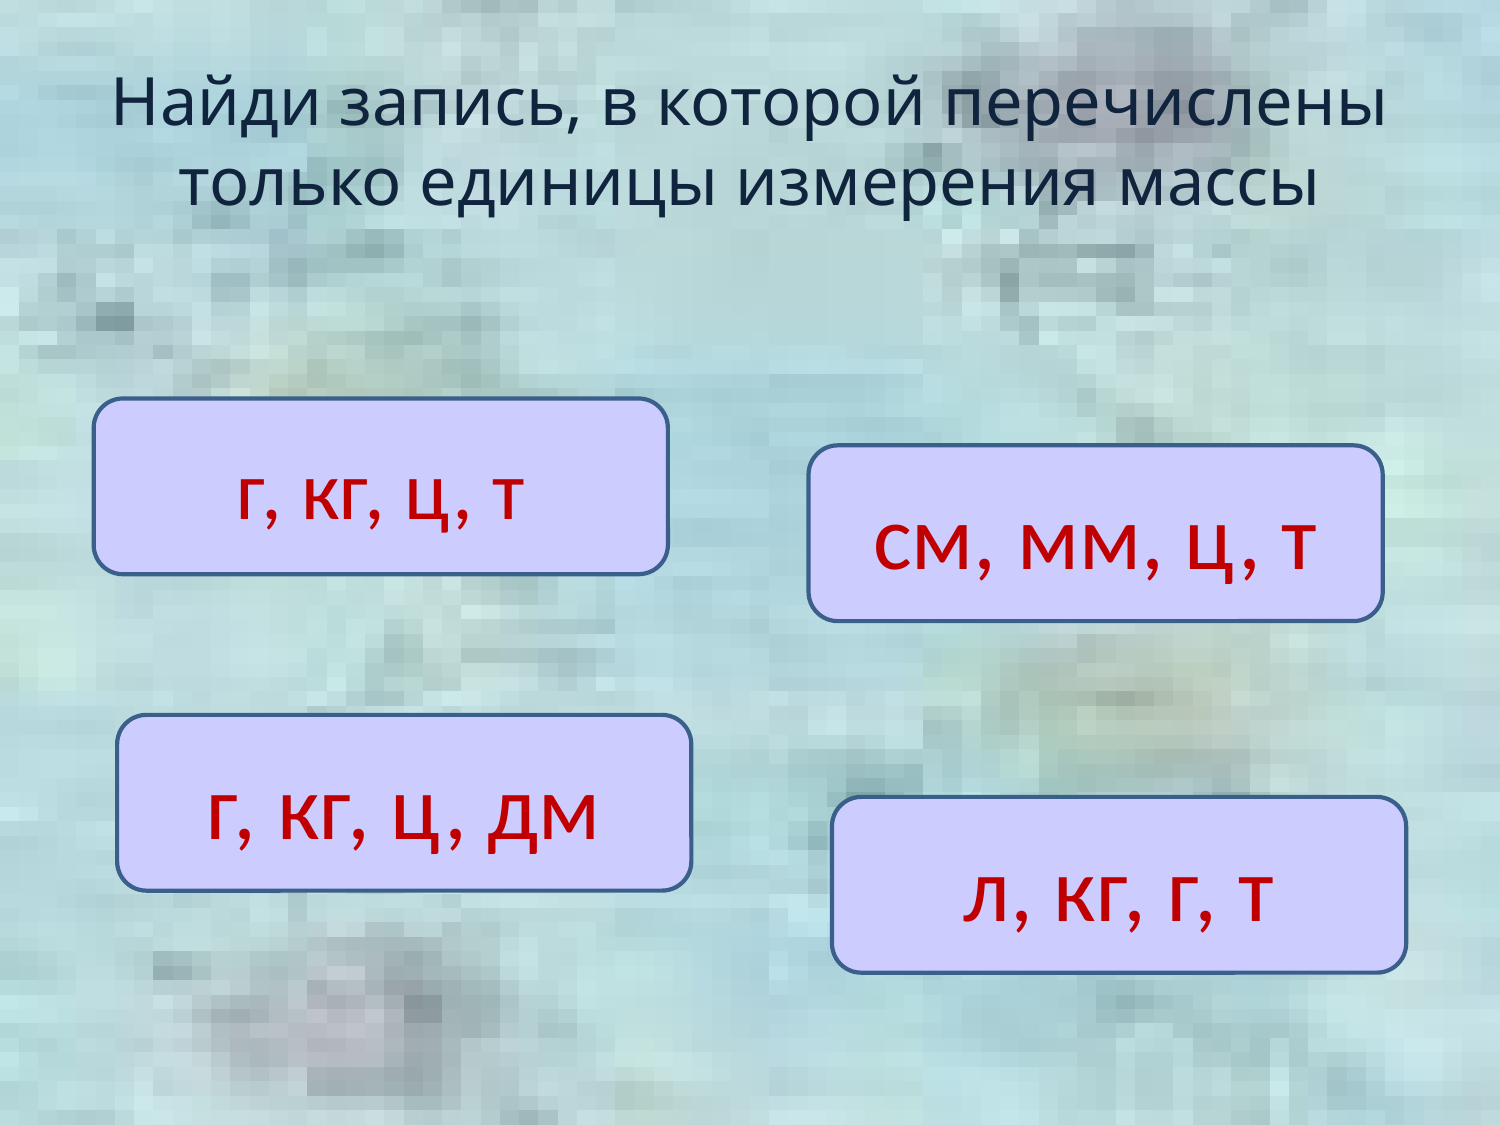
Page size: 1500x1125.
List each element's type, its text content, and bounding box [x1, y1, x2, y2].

text_box г, кг, ц, дм [115, 712, 694, 893]
picture [0, 0, 1500, 1125]
title Найди запись, в которой перечислены только единицы измерения массы [75, 45, 1425, 233]
text_box см, мм, ц, т [806, 443, 1385, 624]
text_box г, кг, ц, т [91, 396, 671, 577]
text_box л, кг, г, т [829, 794, 1409, 975]
